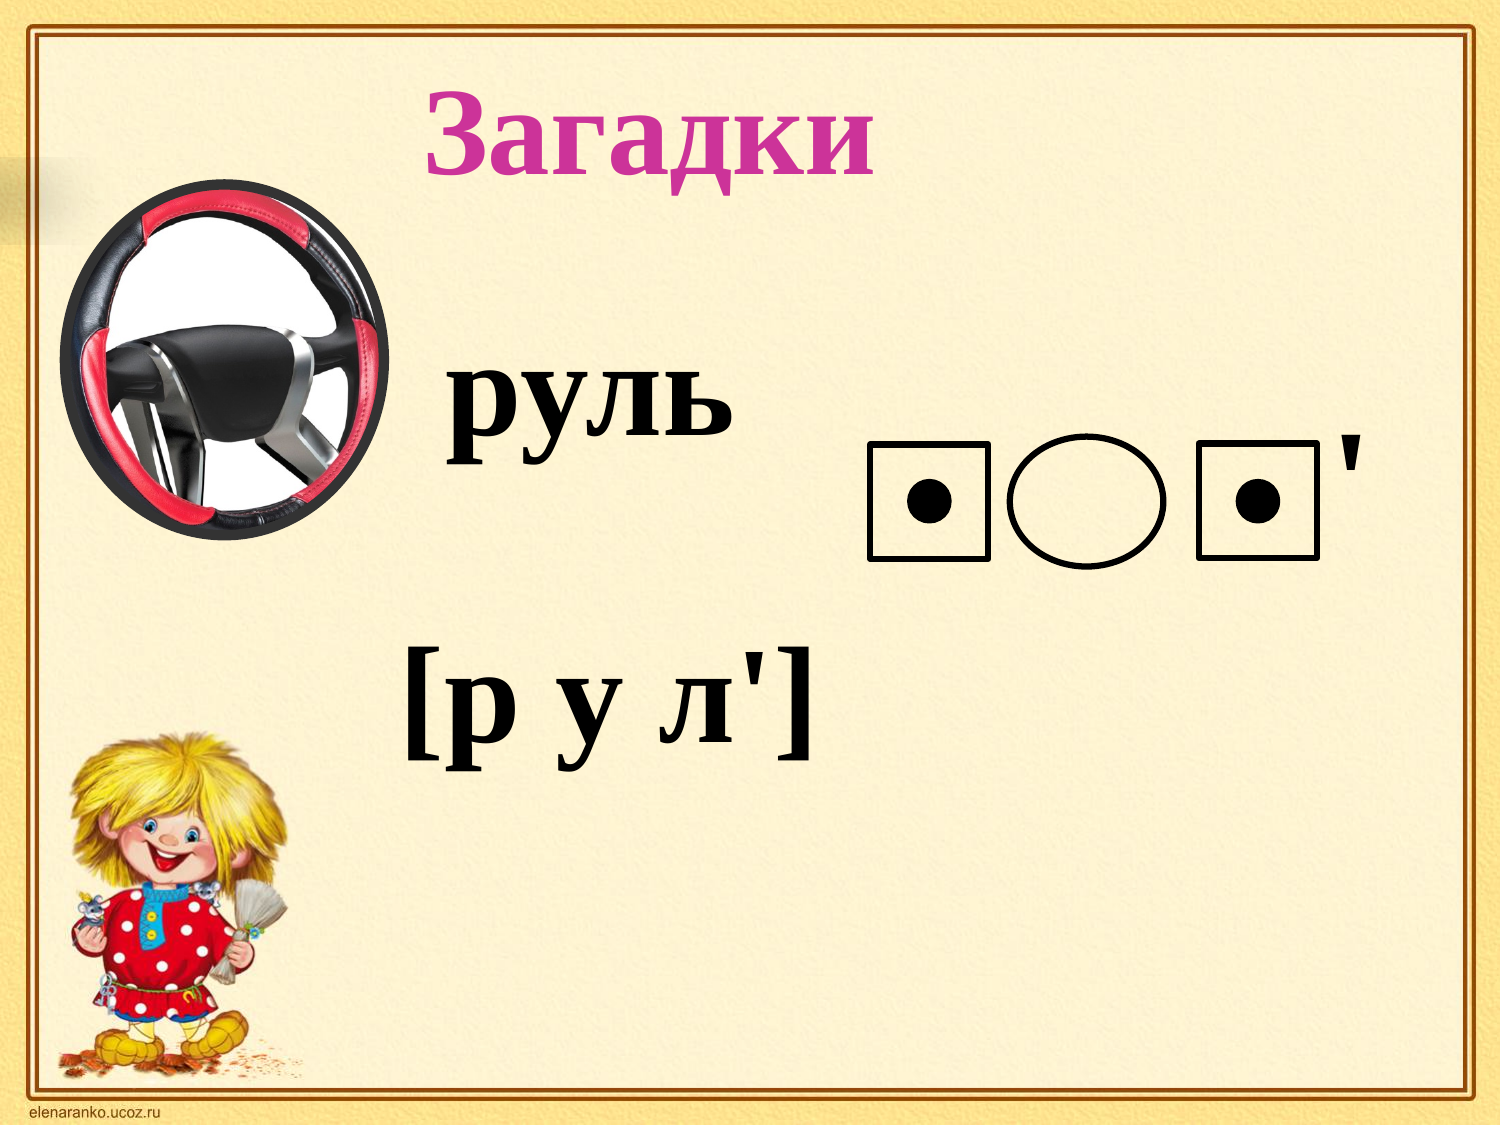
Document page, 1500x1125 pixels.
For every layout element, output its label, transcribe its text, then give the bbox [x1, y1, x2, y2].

text_box [1007, 434, 1166, 569]
text_box [1236, 479, 1280, 523]
text_box [1197, 441, 1315, 560]
text_box [868, 442, 990, 561]
text_box [р у л'] [383, 597, 889, 778]
text_box Загадки [407, 42, 1128, 208]
text_box руль [431, 290, 774, 471]
text_box [908, 479, 951, 523]
text_box ' [1315, 376, 1422, 572]
picture [0, 0, 1500, 1125]
